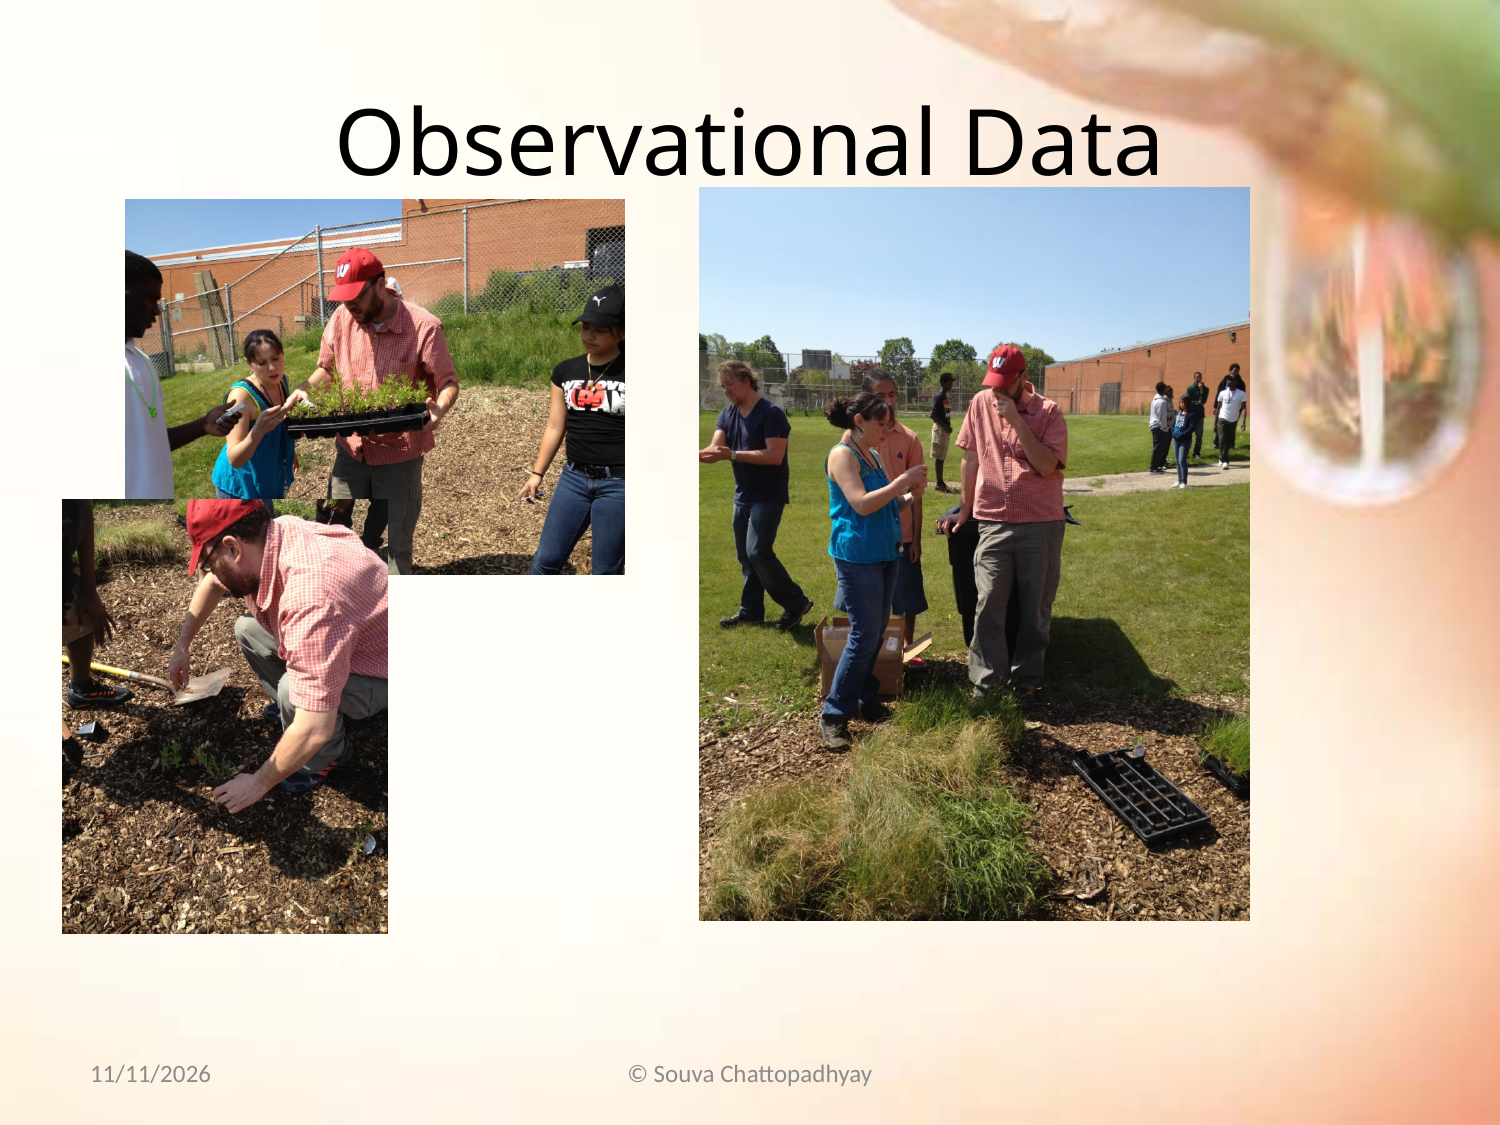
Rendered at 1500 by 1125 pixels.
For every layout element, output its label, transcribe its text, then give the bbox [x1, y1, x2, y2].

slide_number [75, 1042, 425, 1103]
title Observational Data [75, 45, 1425, 233]
footer © Souva Chattopadhyay [512, 1042, 988, 1103]
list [124, 199, 626, 576]
picture [0, 0, 1500, 1125]
